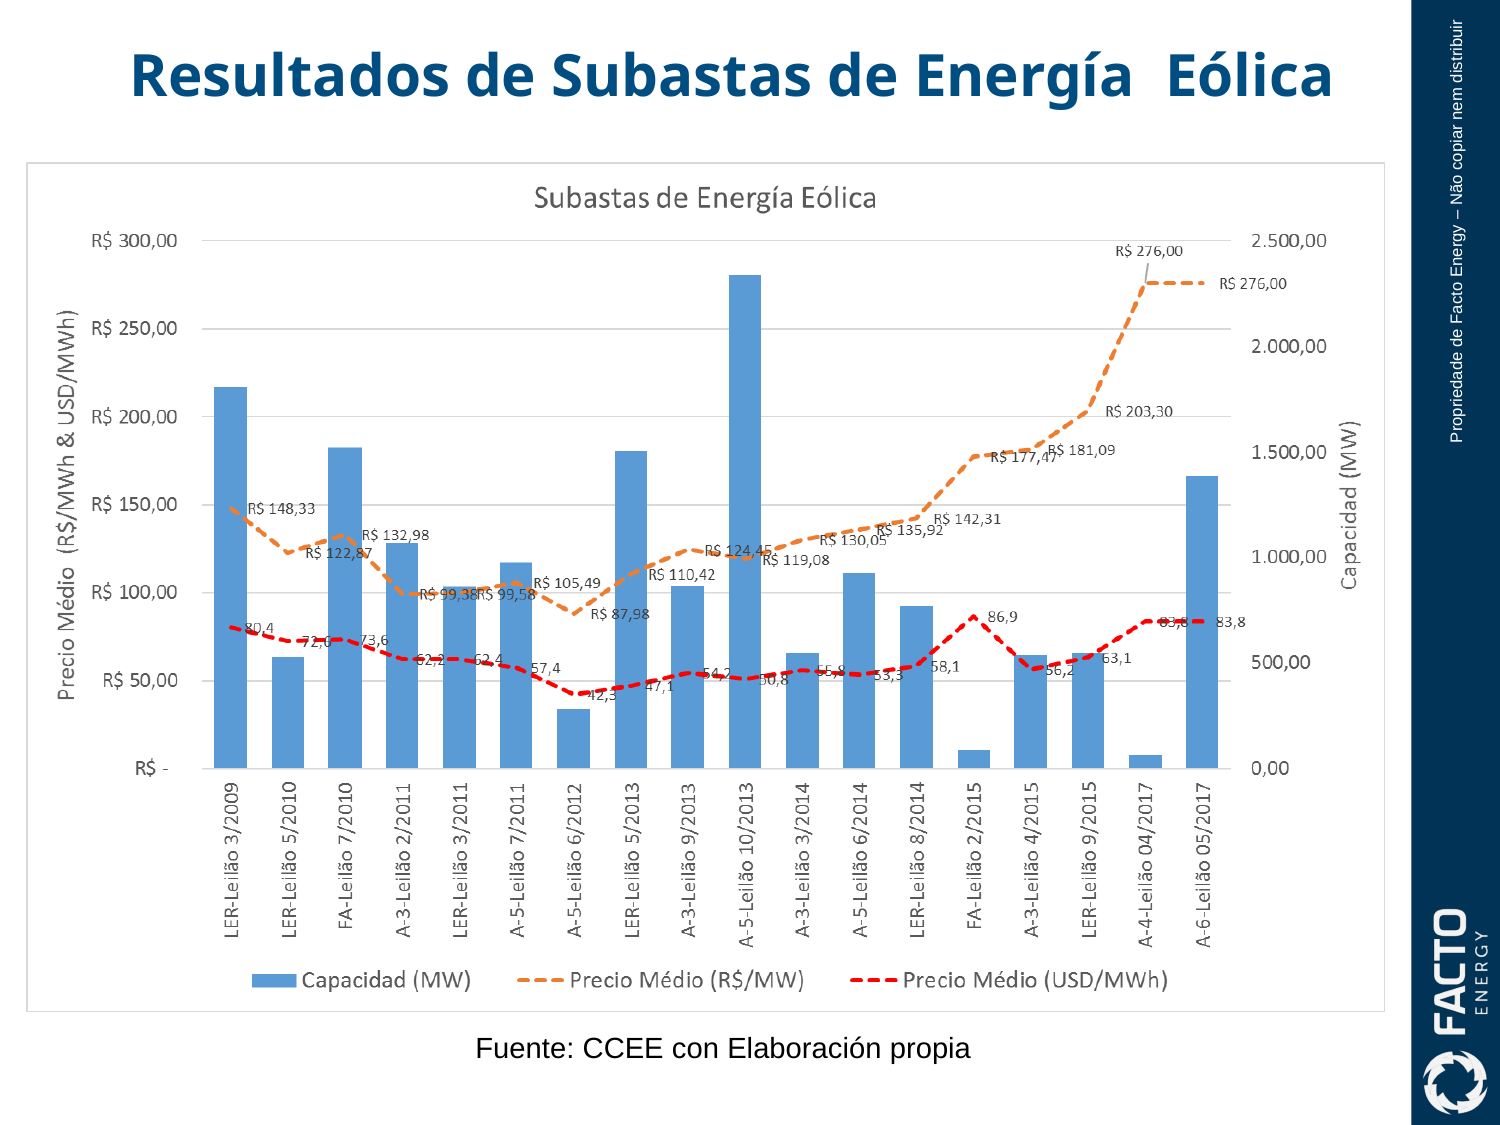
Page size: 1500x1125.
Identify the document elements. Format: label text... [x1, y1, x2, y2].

text_box [1411, 0, 1500, 974]
text_box Propriedade de Facto Energy – Não copiar nem distribuir [1437, 4, 1473, 458]
text_box [1411, 1055, 1500, 1125]
picture [26, 162, 1500, 1118]
text_box Fuente: CCEE con Elaboración propia [460, 1021, 1004, 1072]
text_box Resultados de Subastas de Energía Eólica [66, 30, 1399, 116]
